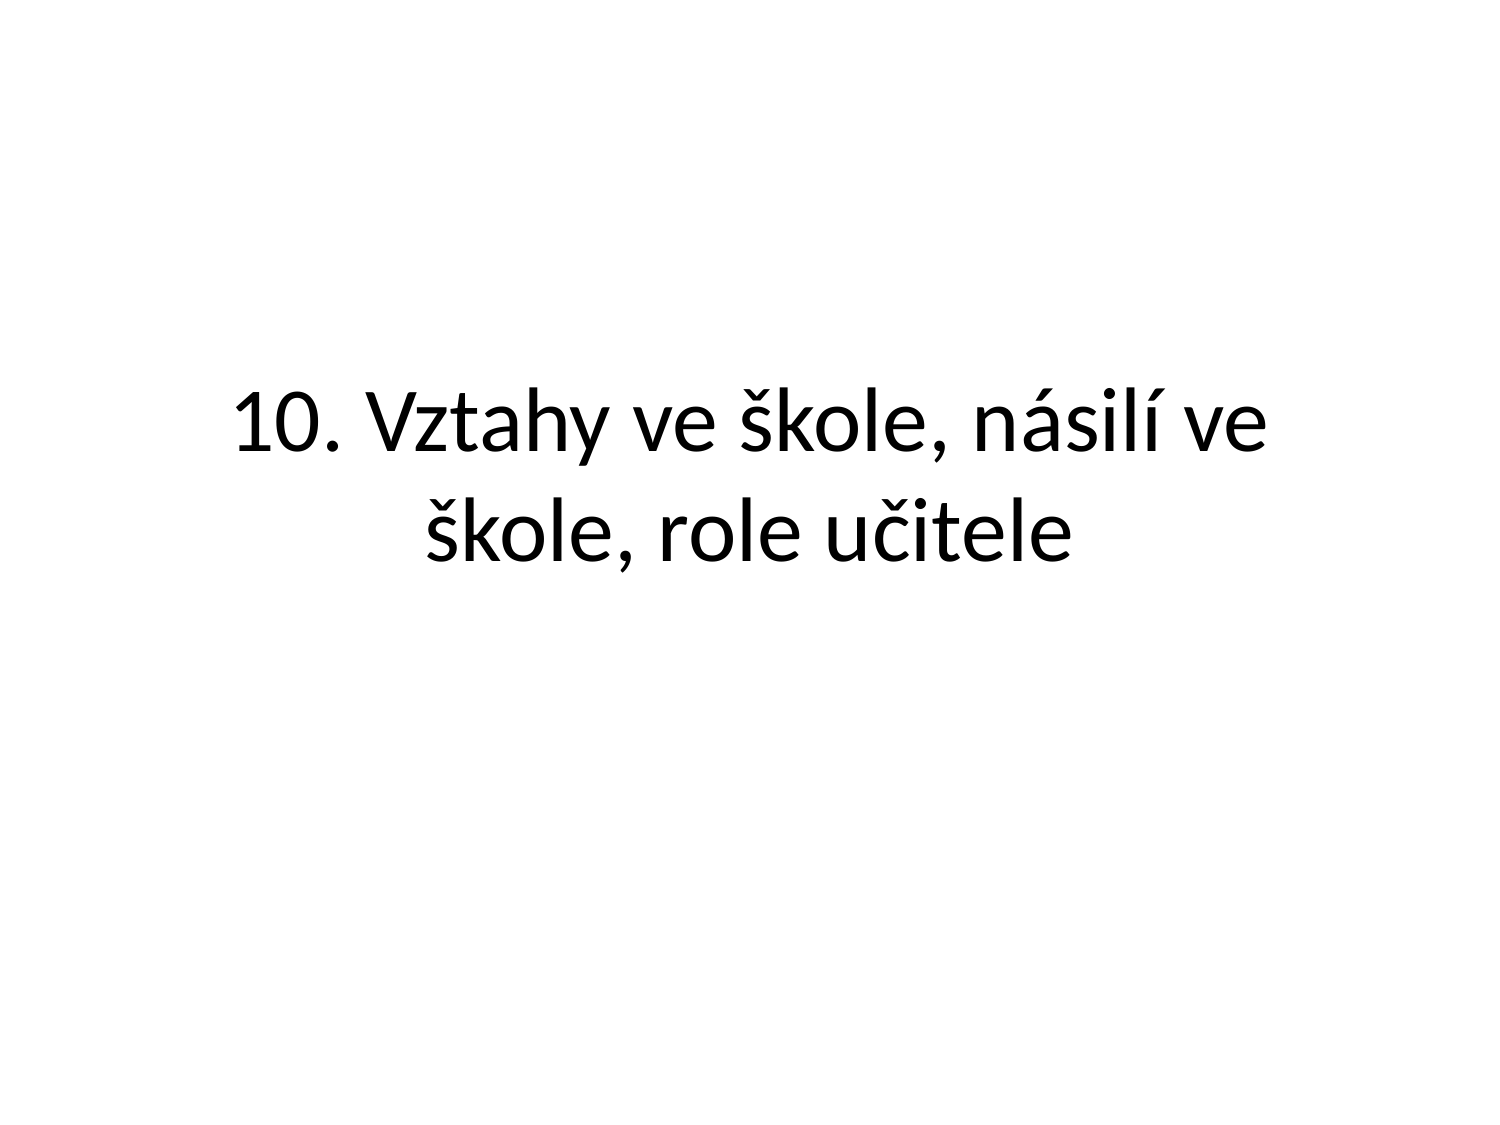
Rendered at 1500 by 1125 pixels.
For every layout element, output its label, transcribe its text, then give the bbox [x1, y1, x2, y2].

title 10. Vztahy ve škole, násilí ve škole, role učitele [112, 349, 1388, 591]
